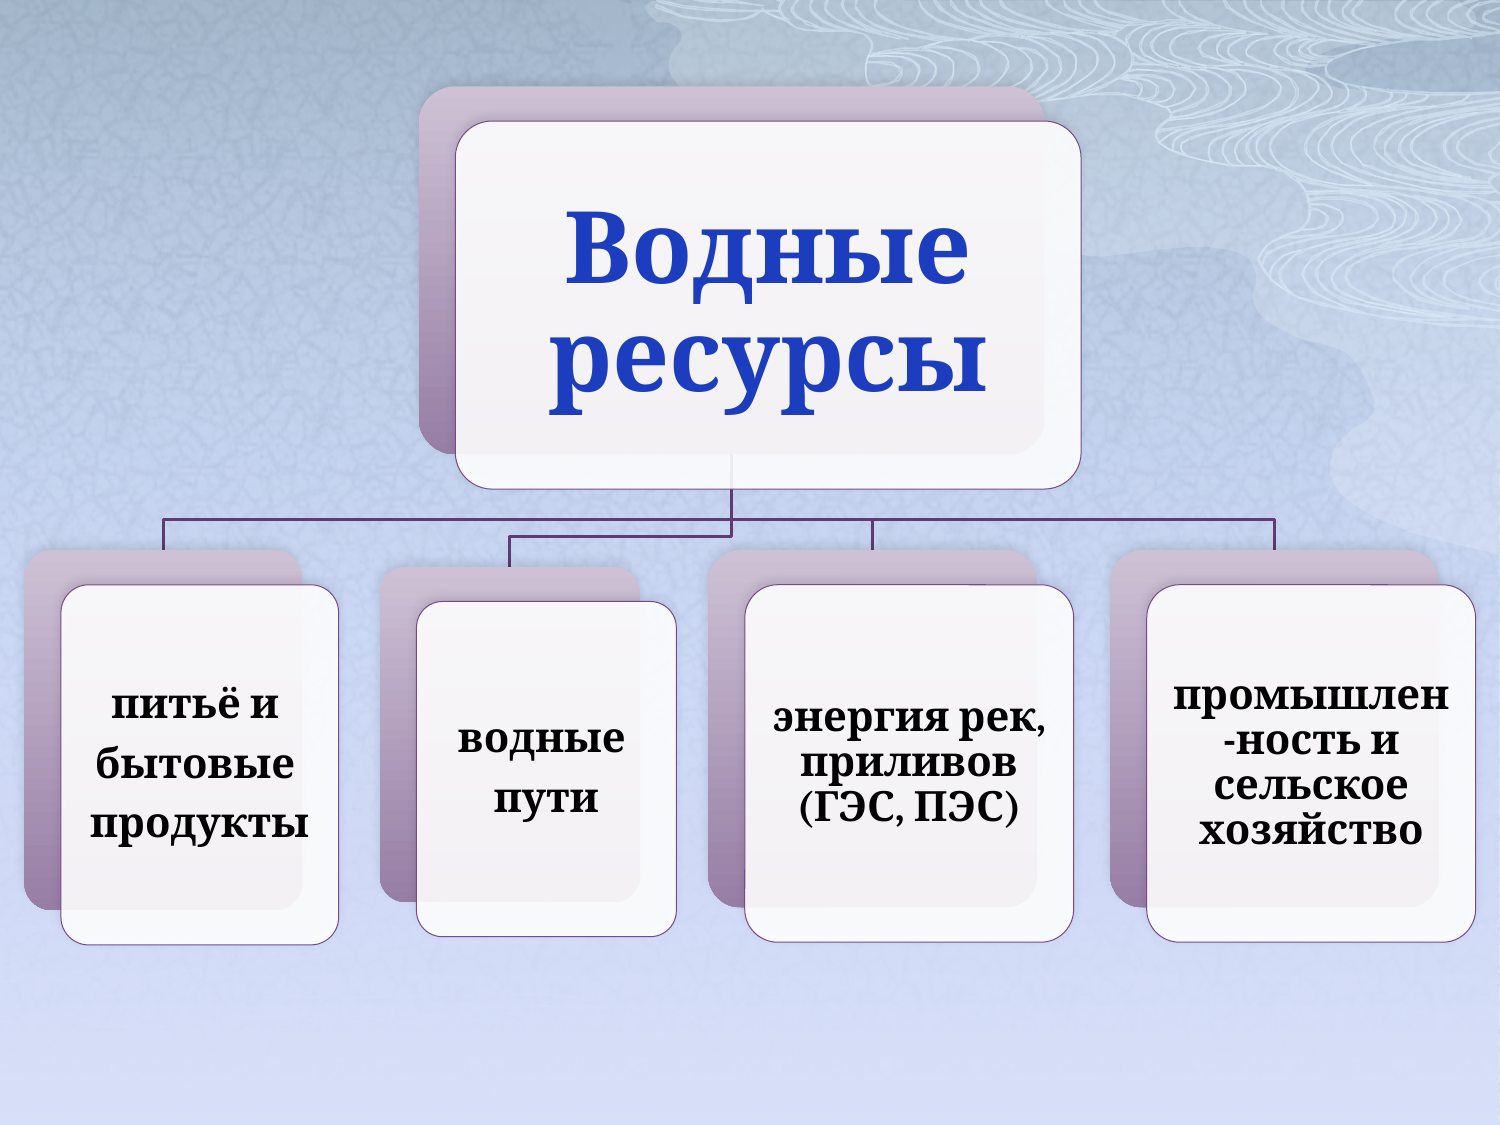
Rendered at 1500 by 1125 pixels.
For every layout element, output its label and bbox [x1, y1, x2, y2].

list [23, 0, 1477, 1125]
